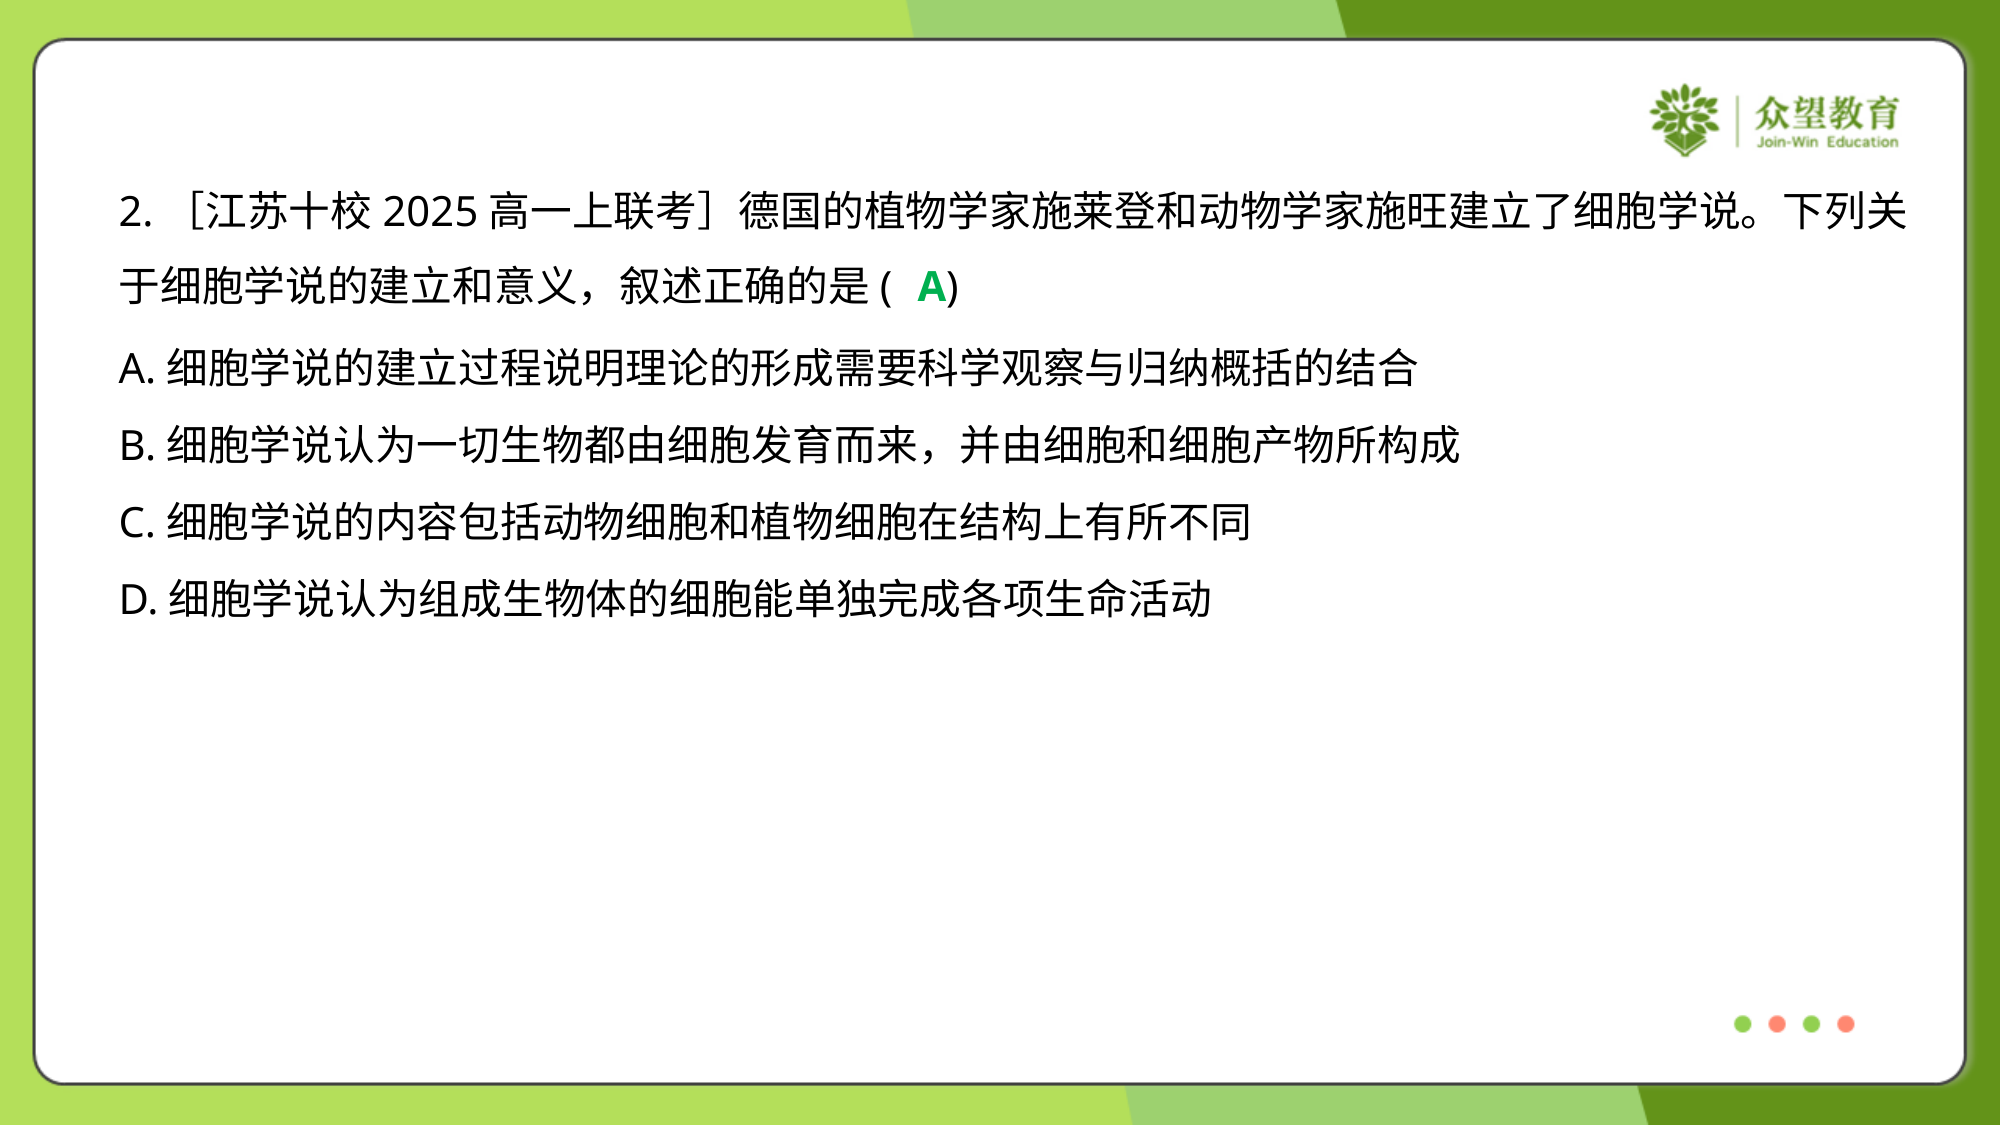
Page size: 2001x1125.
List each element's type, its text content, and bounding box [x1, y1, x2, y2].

text_box A [901, 234, 963, 310]
picture [0, 0, 2000, 1125]
text_box A.细胞学说的建立过程说明理论的形成需要科学观察与归纳概括的结合 B.细胞学说认为一切生物都由细胞发育而来，并由细胞和细胞产物所构成 C.细胞学说的内容包括动物细胞和植物细胞在结构上有所不同 D.细胞学说认为组成生物体的细胞能单独完成各项生命活动 [118, 317, 1883, 624]
text_box 2.［江苏十校2025高一上联考］德国的植物学家施莱登和动物学家施旺建立了细胞学说。下列关 于细胞学说的建立和意义，叙述正确的是( ) [118, 159, 1883, 310]
